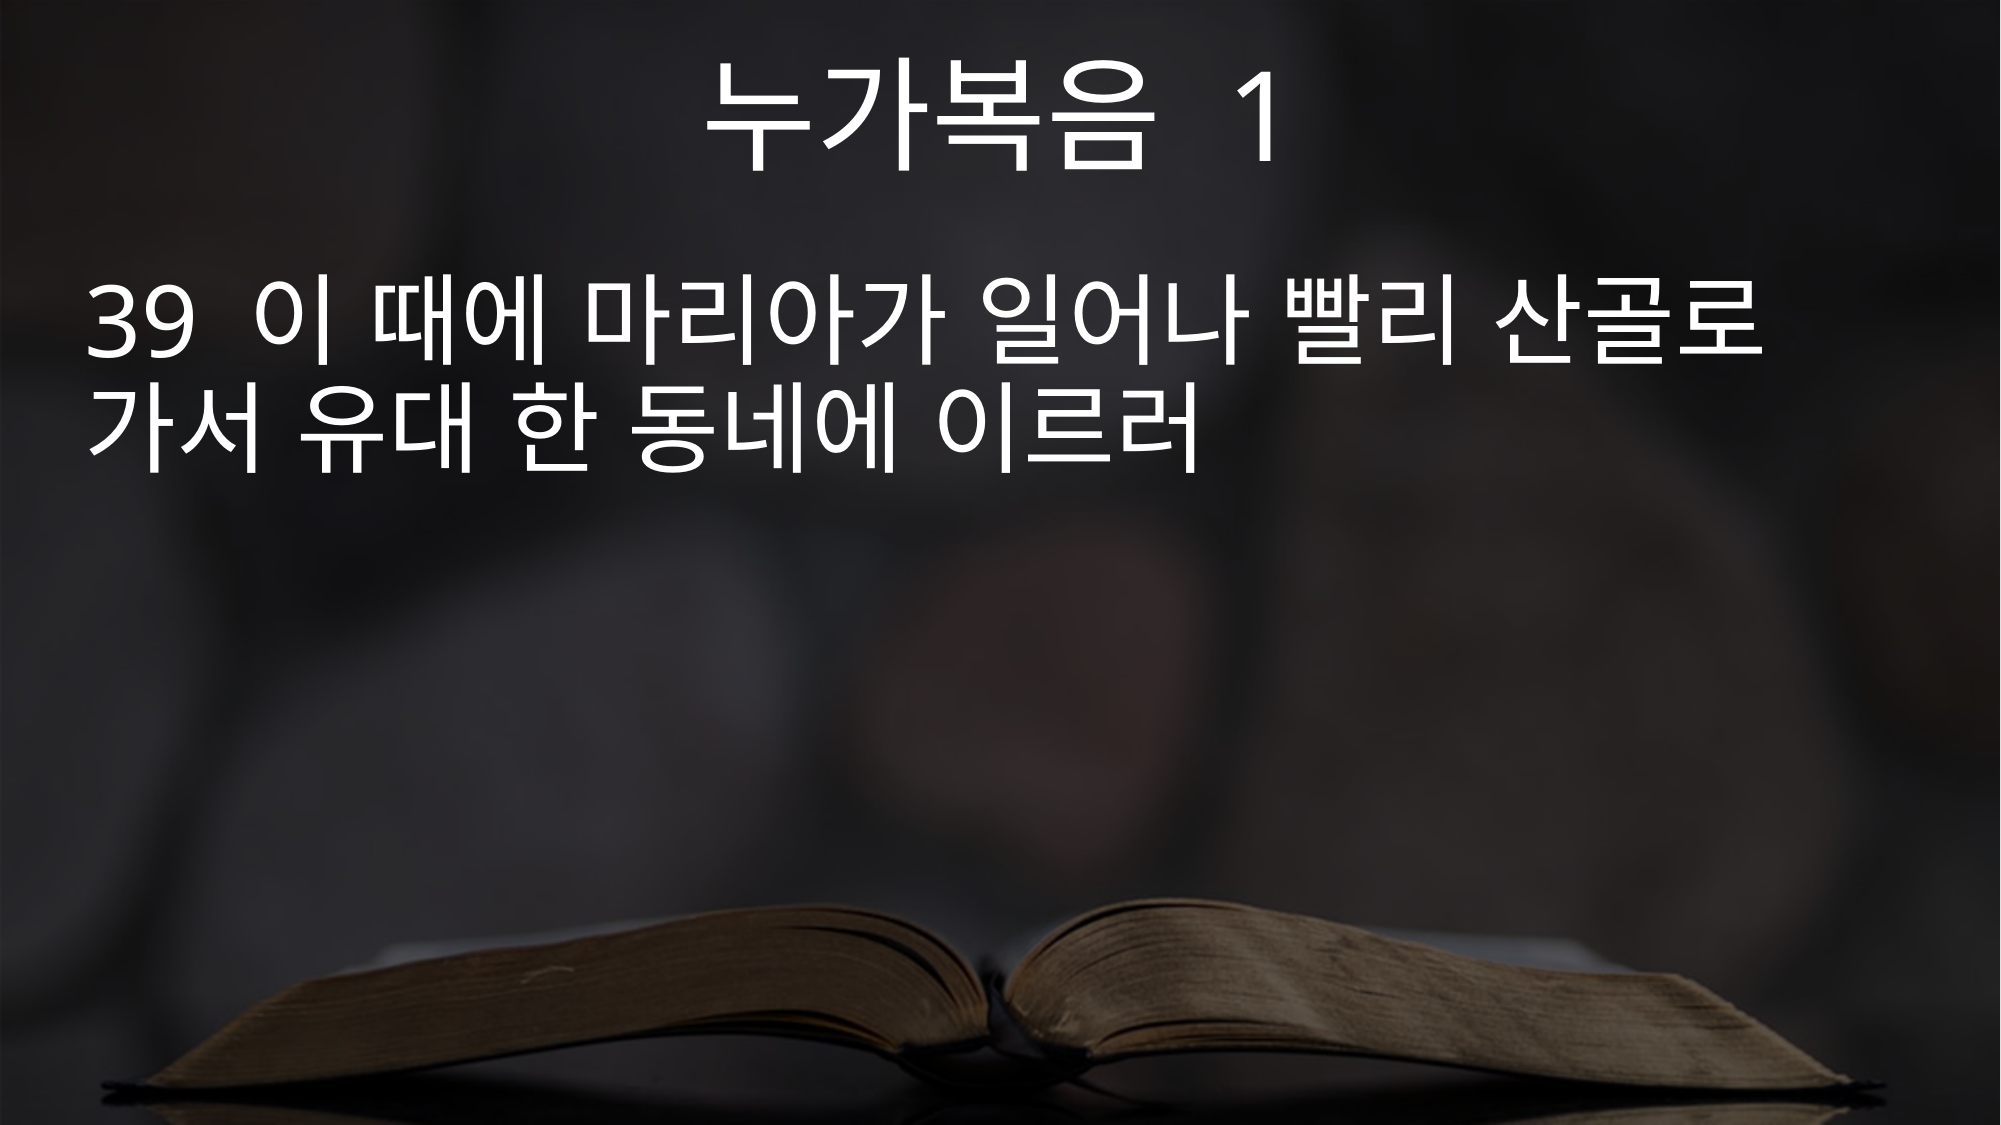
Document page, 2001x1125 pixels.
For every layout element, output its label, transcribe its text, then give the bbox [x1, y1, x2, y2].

list 39 이 때에 마리아가 일어나 빨리 산골로 가서 유대 한 동네에 이르러 [69, 263, 1953, 423]
picture [0, 0, 2001, 1125]
footer 누가복음 1 [0, 32, 2000, 192]
